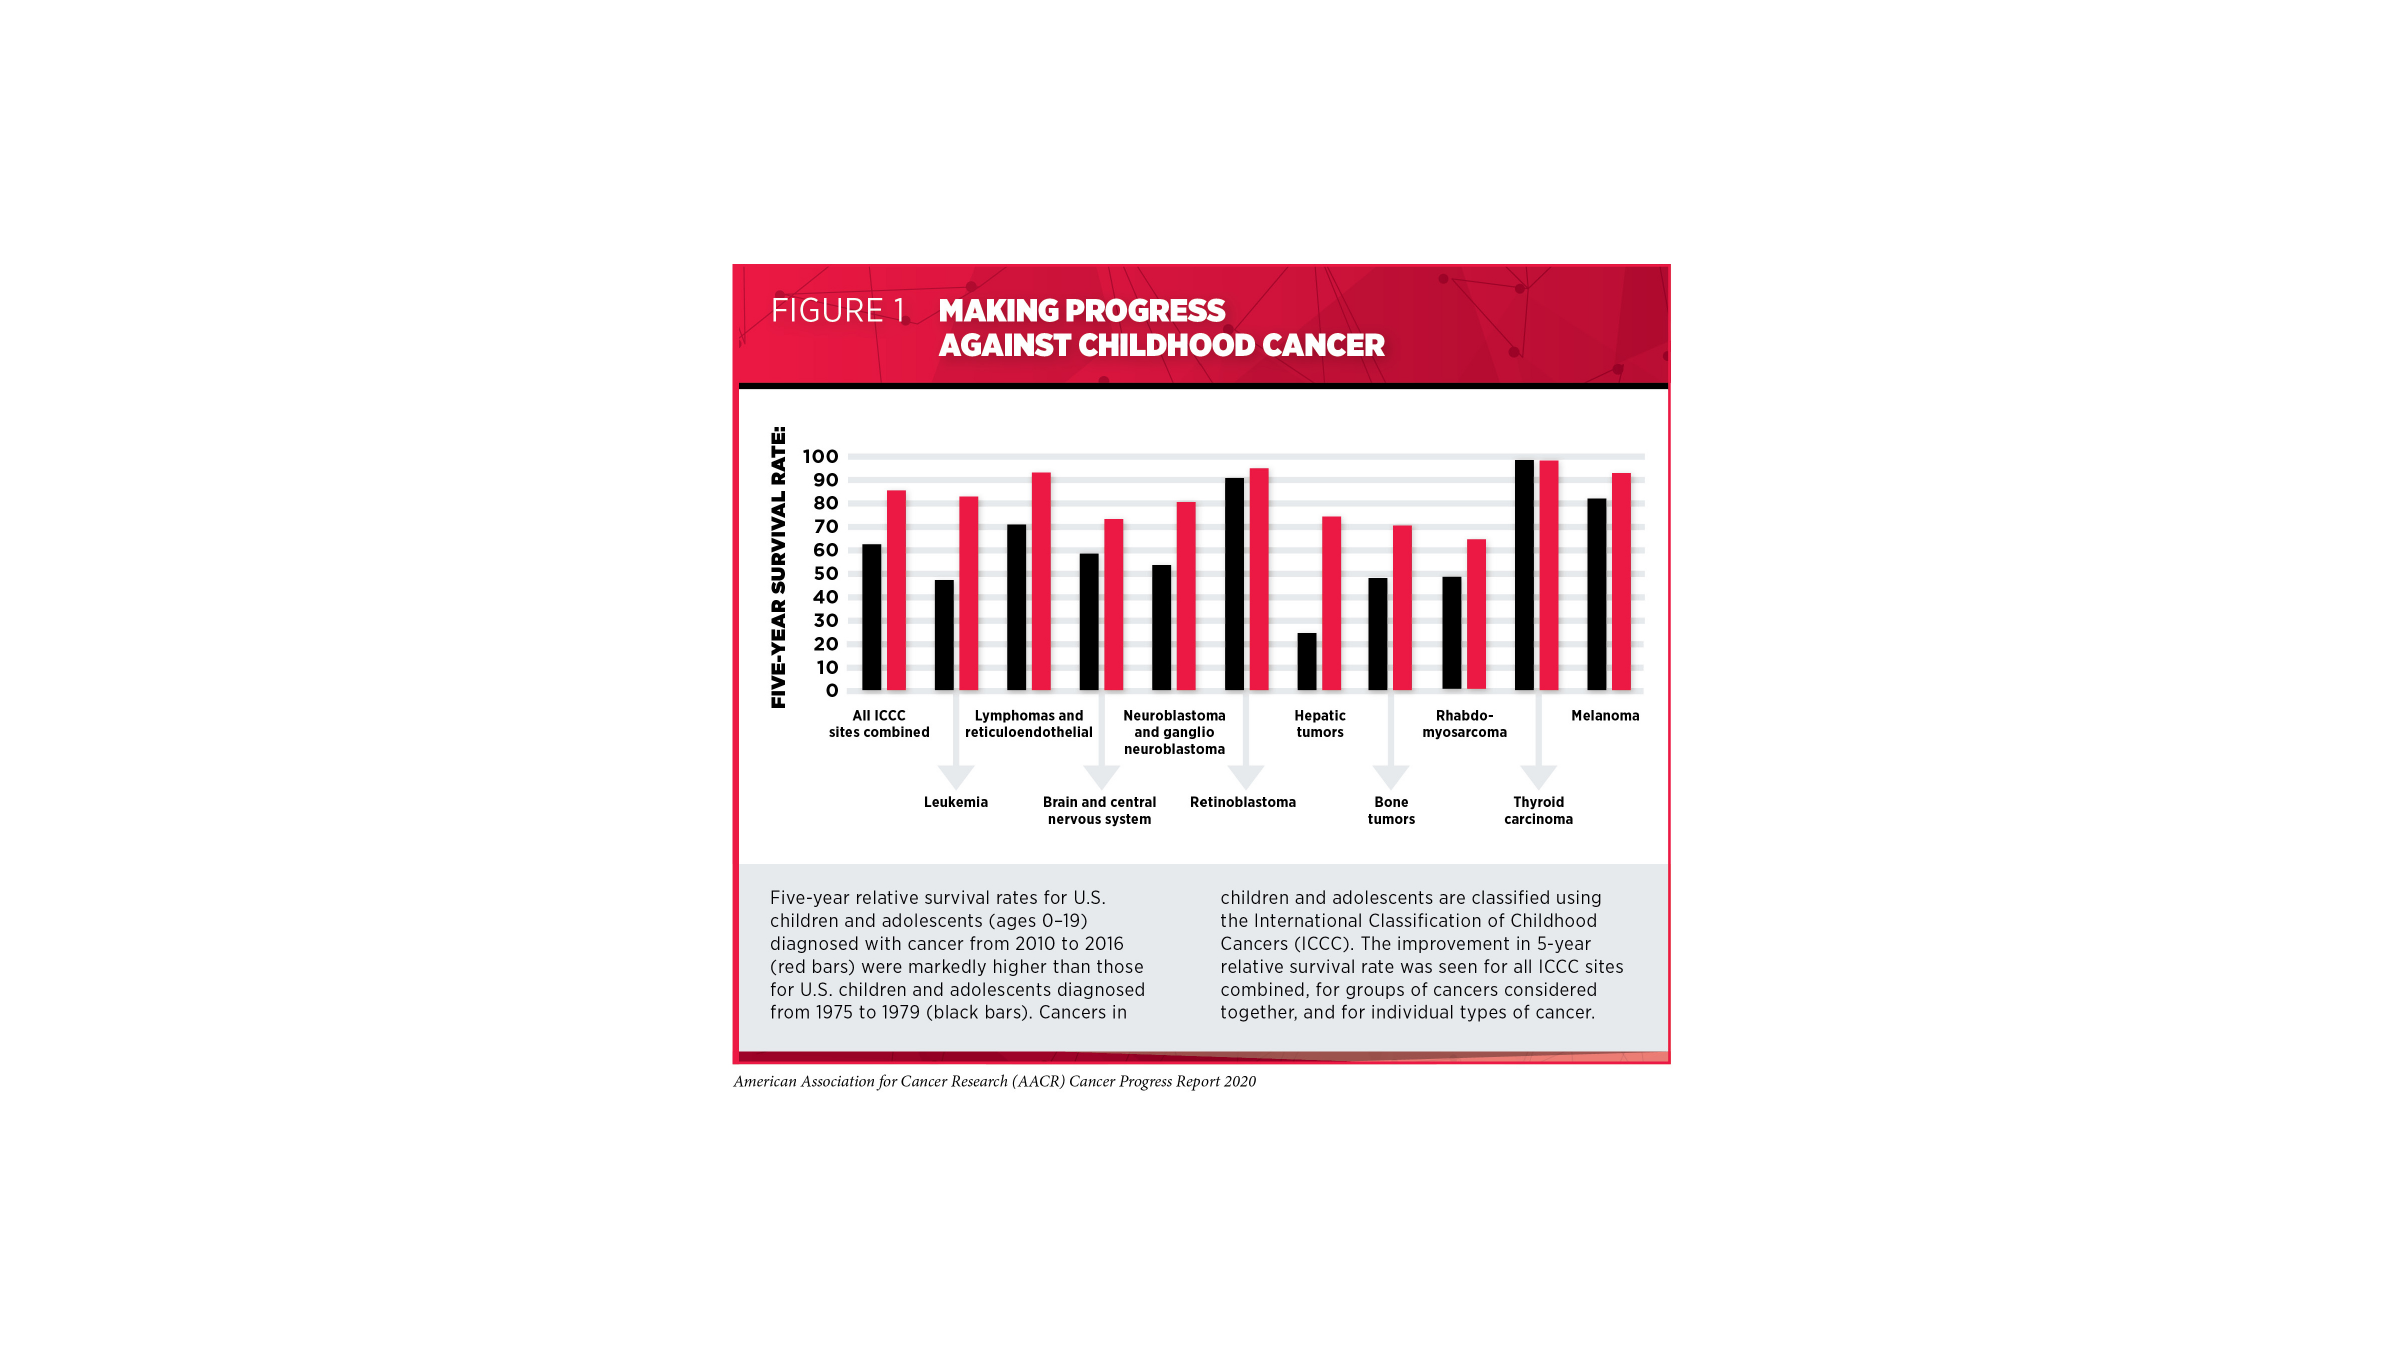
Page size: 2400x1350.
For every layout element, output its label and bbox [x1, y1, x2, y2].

picture [720, 253, 1680, 1097]
